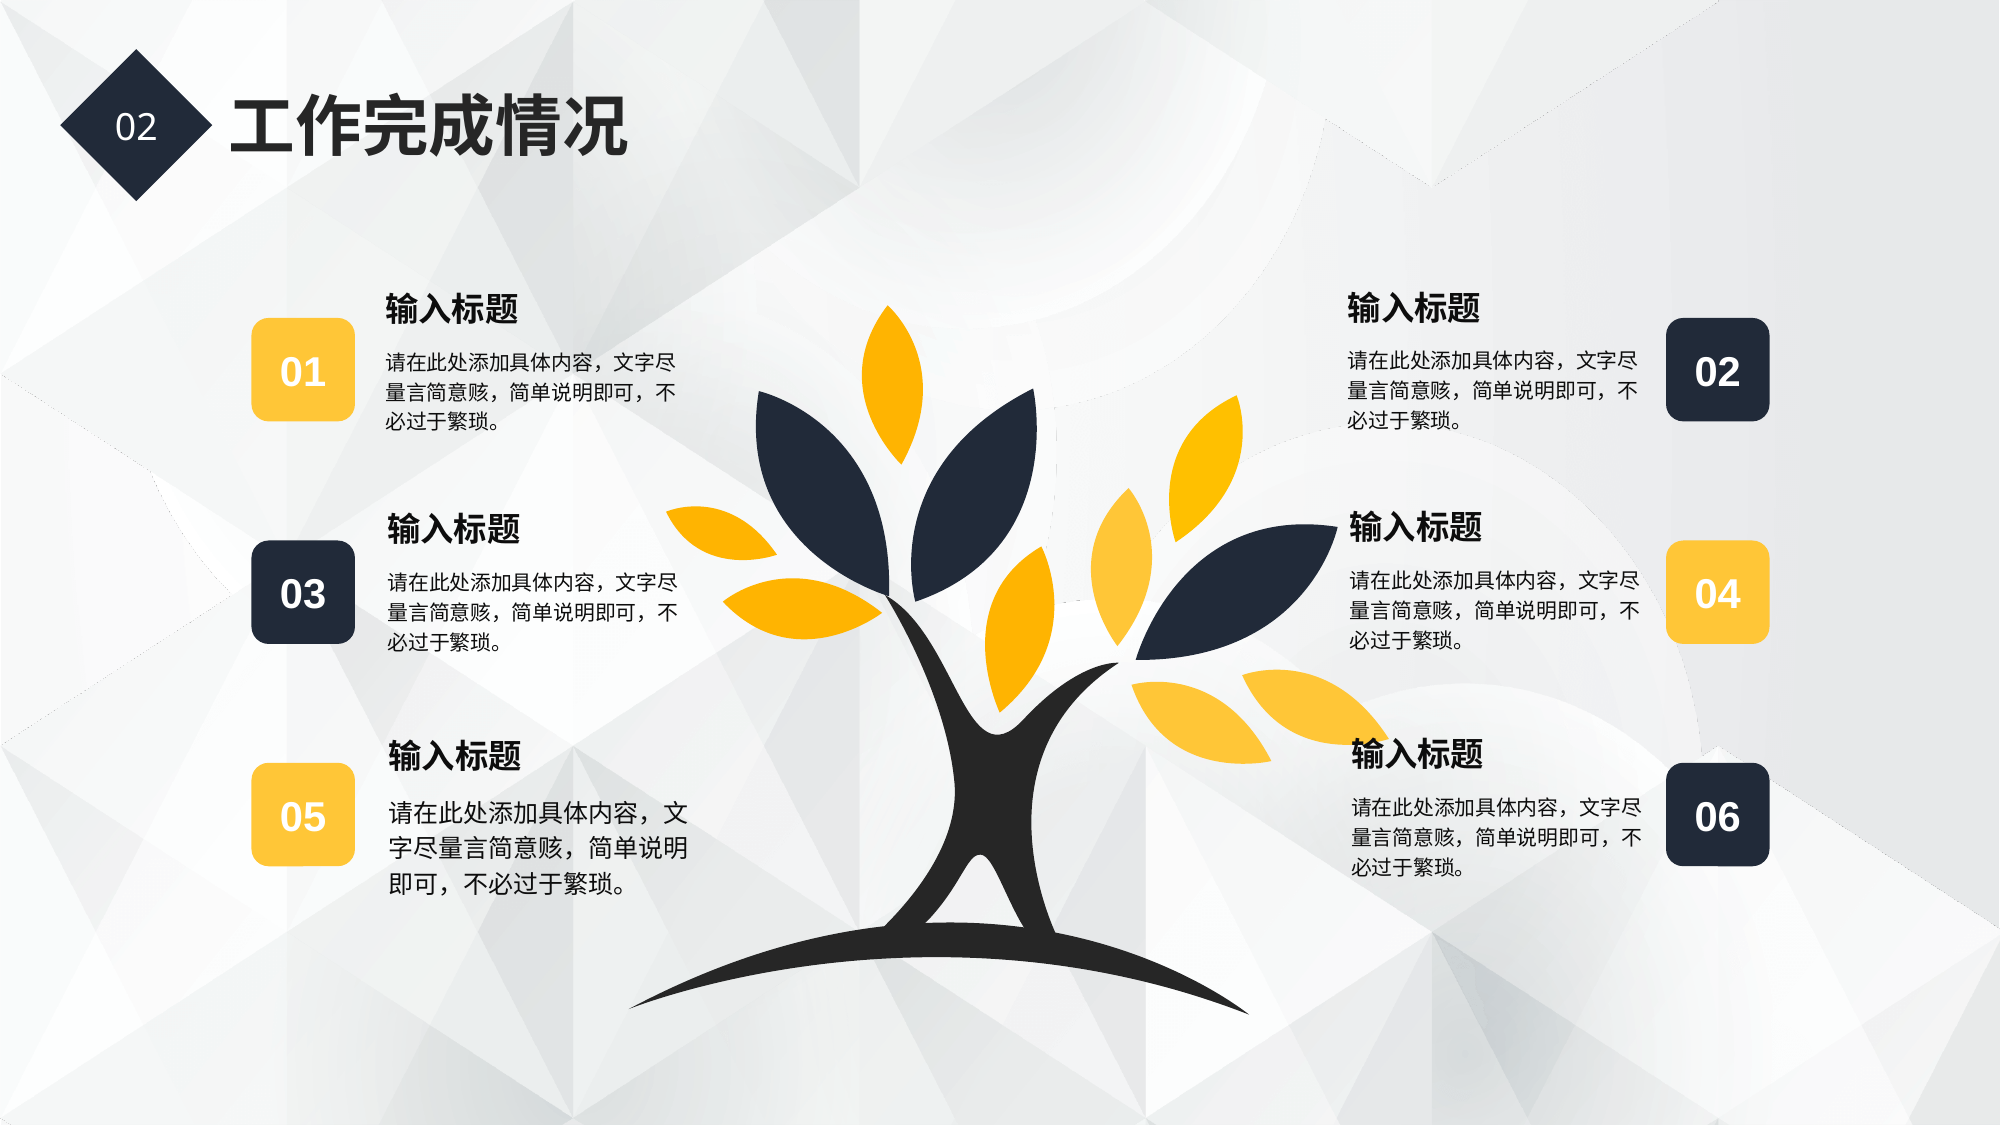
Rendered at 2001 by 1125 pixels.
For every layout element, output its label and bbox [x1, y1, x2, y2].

text_box [628, 305, 1389, 1015]
picture [0, 0, 2000, 1125]
text_box [60, 49, 836, 202]
